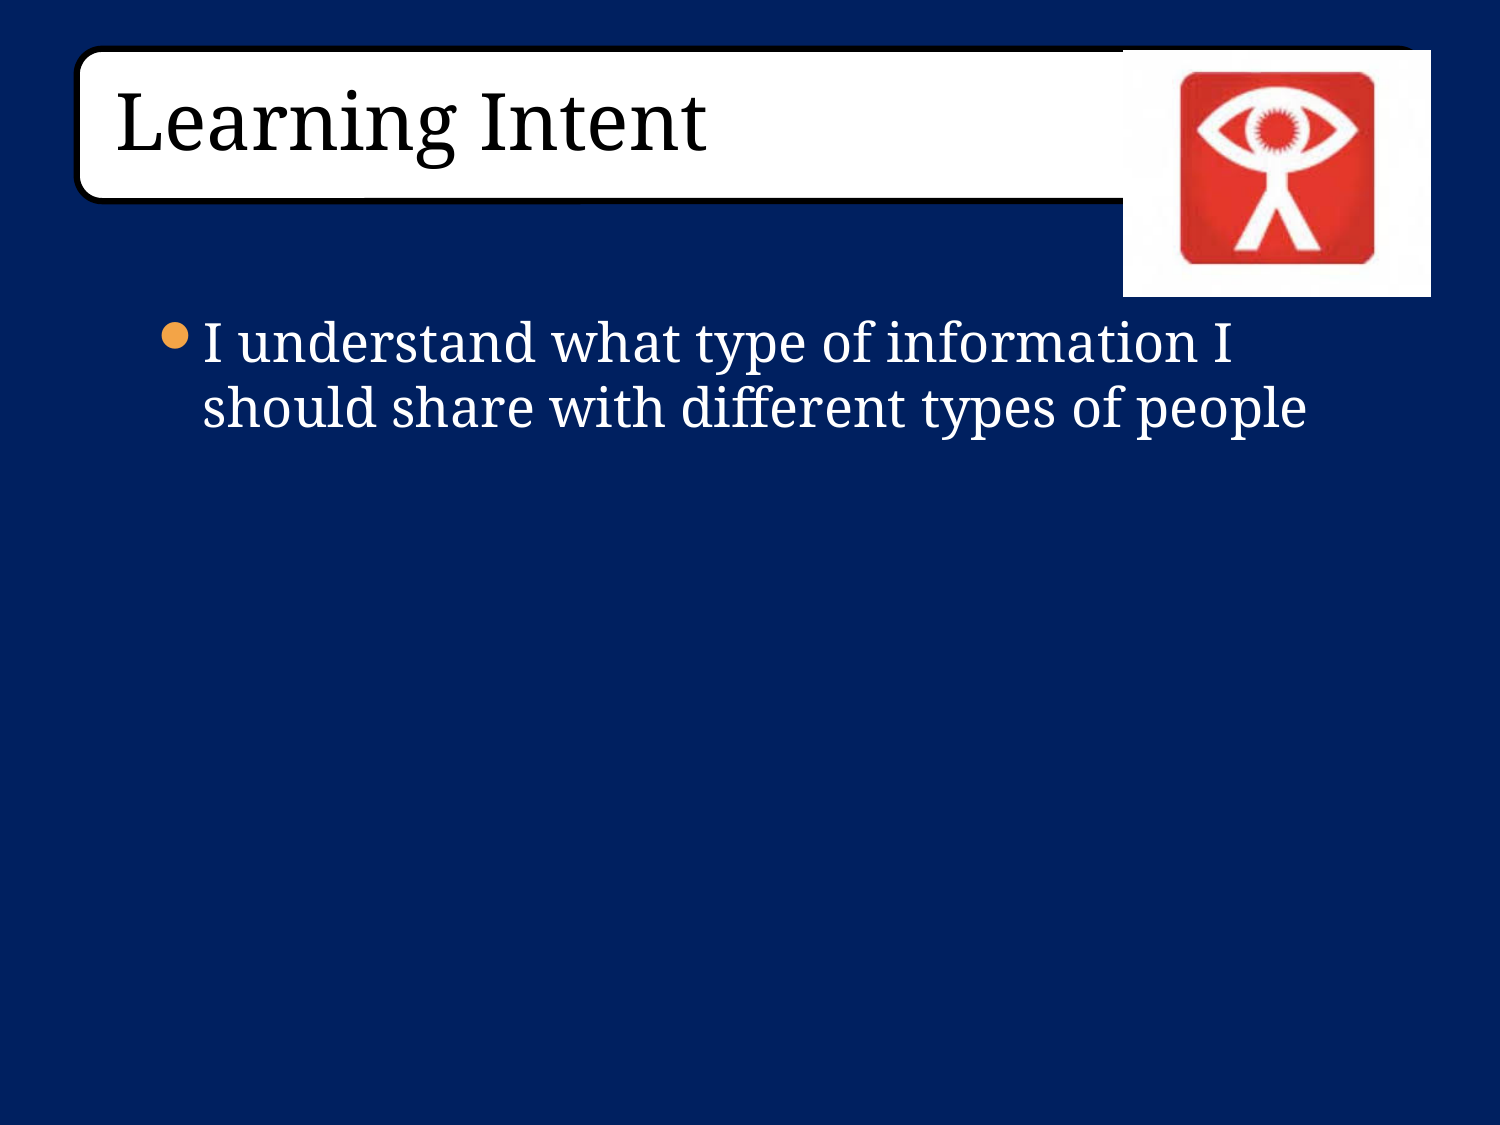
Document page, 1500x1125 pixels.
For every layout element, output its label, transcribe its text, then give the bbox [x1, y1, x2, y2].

picture [1123, 50, 1431, 297]
list I understand what type of information I should share with different types of people [143, 301, 1357, 455]
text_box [78, 28, 1424, 224]
